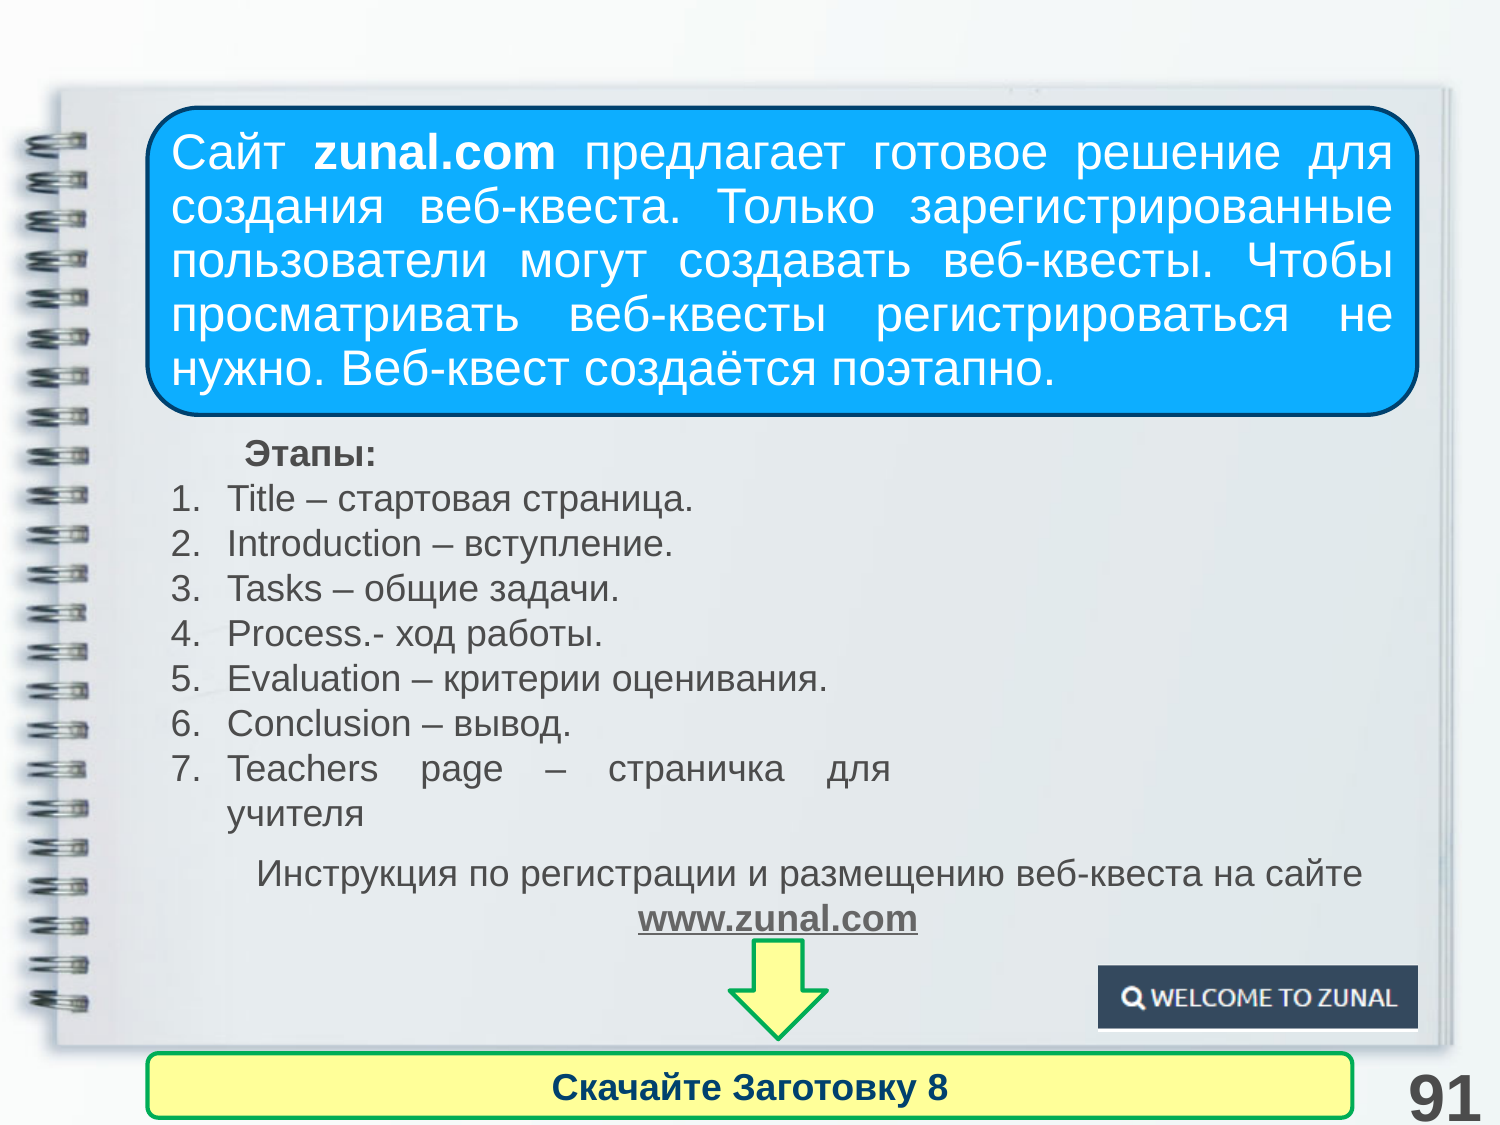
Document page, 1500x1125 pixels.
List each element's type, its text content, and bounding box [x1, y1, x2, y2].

text_box Инструкция по регистрации и размещению веб-квеста на сайте www.zunal.com [147, 841, 1409, 946]
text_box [147, 107, 1418, 416]
text_box [727, 938, 829, 1042]
picture [0, 0, 1500, 1125]
slide_number 91 [1147, 1046, 1498, 1125]
text_box Скачайте Заготовку 8 [145, 1051, 1355, 1120]
text_box Этапы: Title – стартовая страница. Introduction – вступление. Tasks – общие задачи. Process.- ход работы. Evaluation – критерии оценивания. Conclusion – вывод. Teachers page – страничка для учителя [155, 423, 906, 841]
